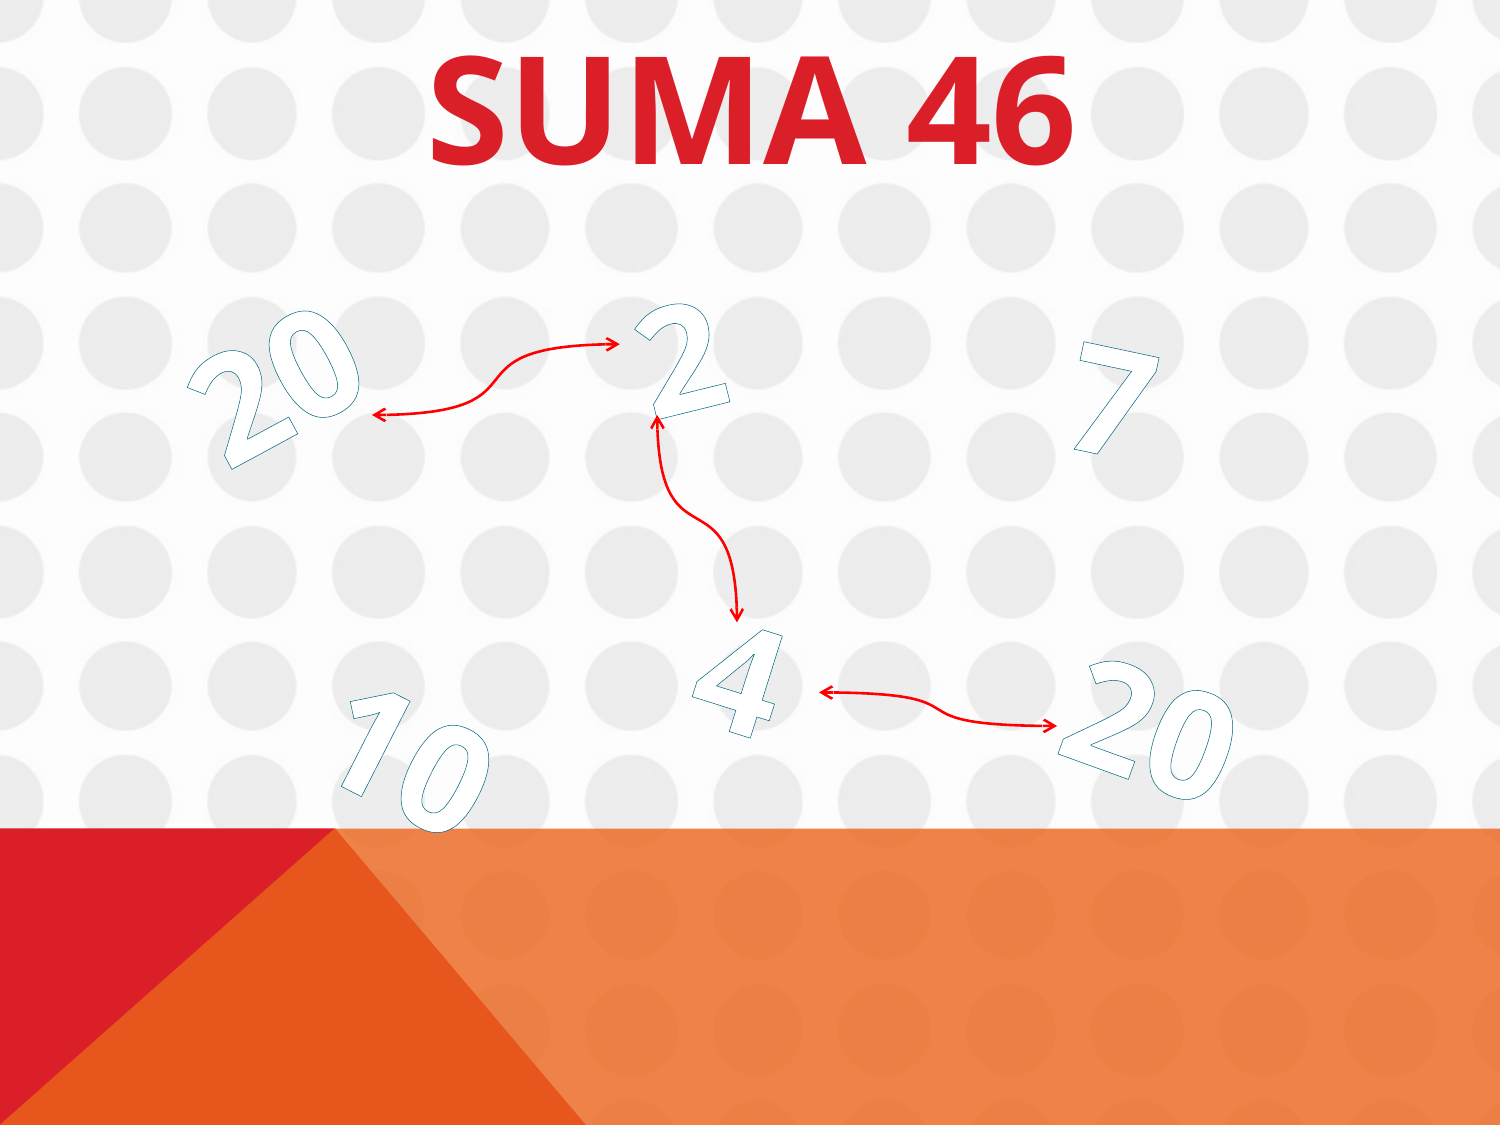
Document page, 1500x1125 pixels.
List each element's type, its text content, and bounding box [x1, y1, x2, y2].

text_box 20 [1025, 598, 1282, 851]
text_box 10 [275, 621, 544, 887]
text_box 4 [657, 566, 819, 781]
title Suma 46 [135, 60, 1369, 150]
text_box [593, 478, 801, 559]
text_box 7 [1035, 288, 1189, 504]
text_box 2 [596, 243, 761, 462]
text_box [818, 692, 1058, 727]
text_box 20 [138, 245, 395, 513]
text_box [371, 343, 620, 416]
